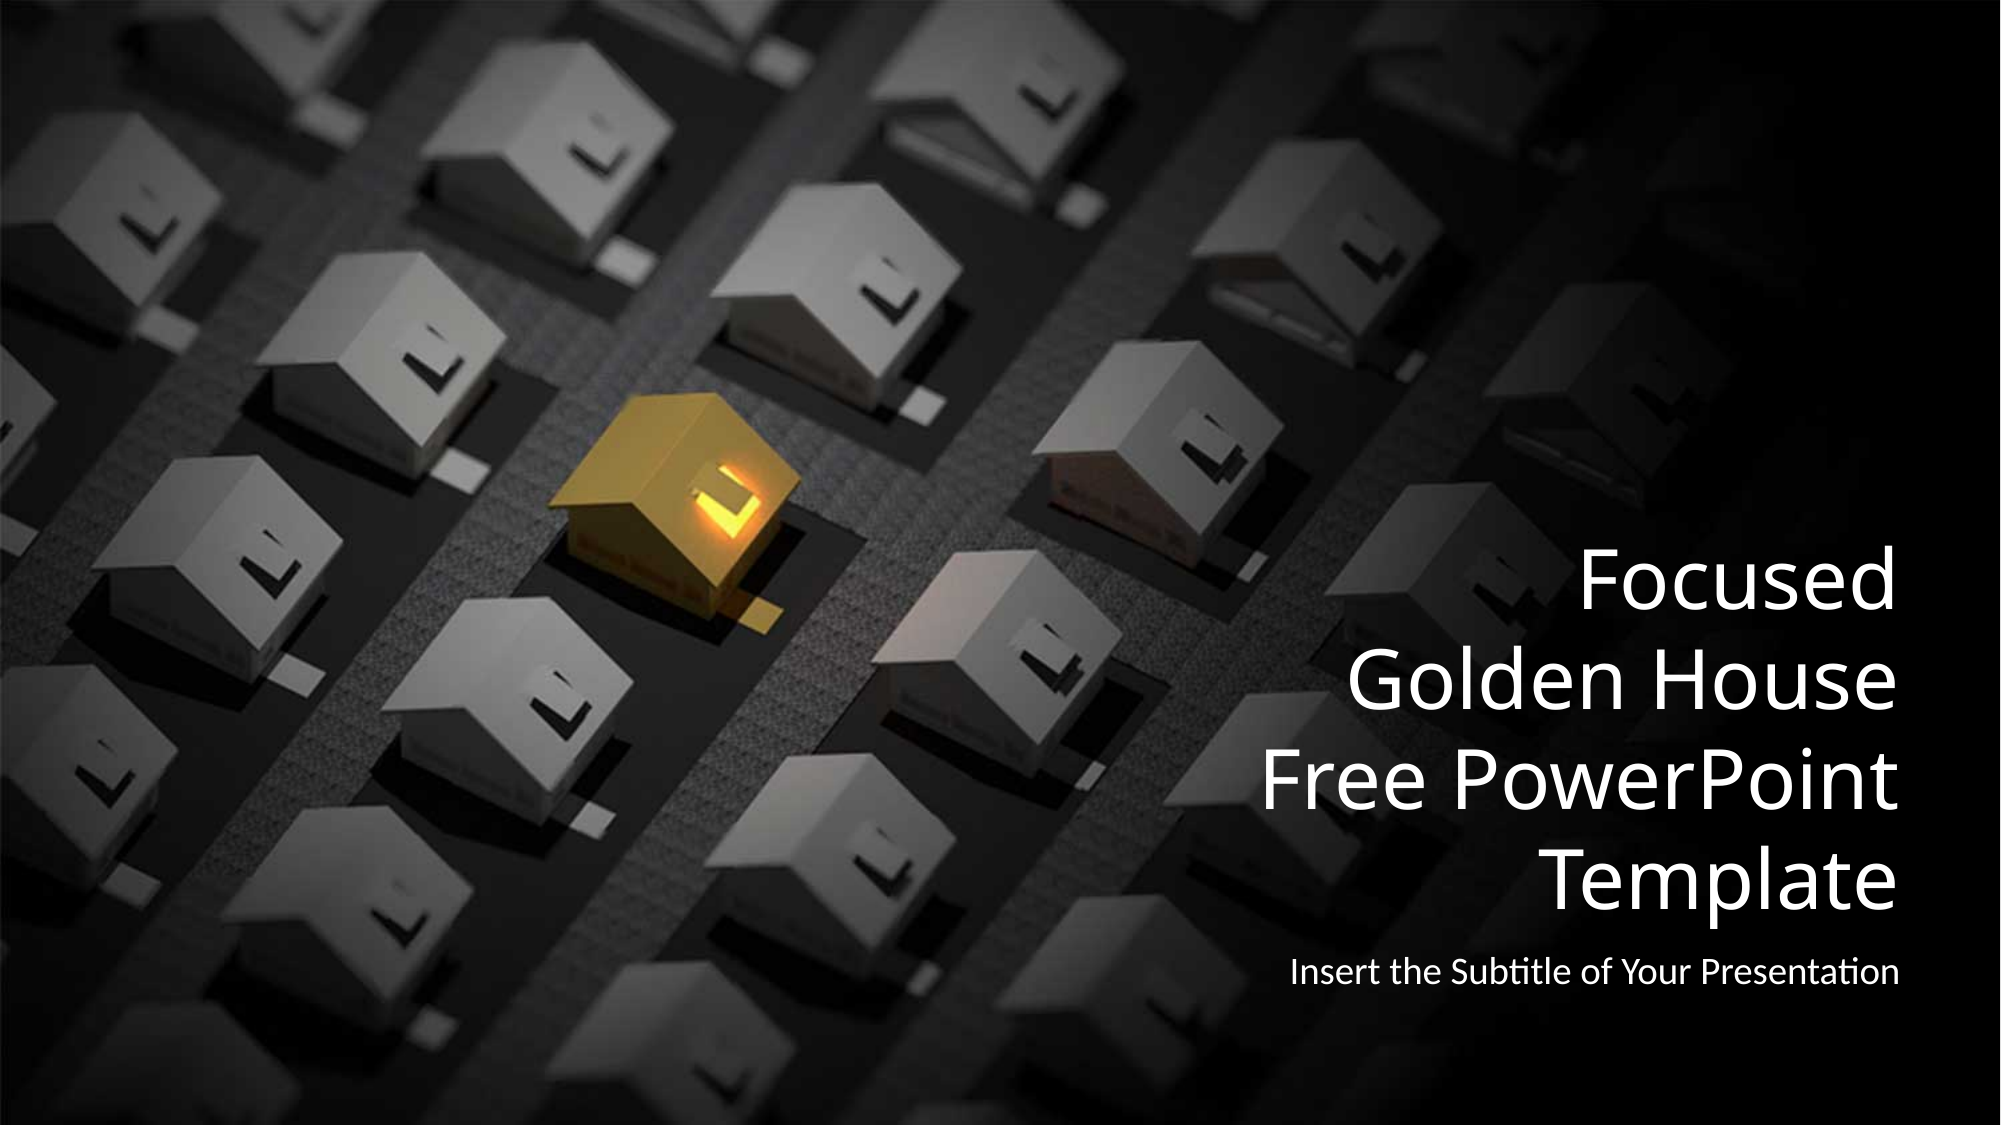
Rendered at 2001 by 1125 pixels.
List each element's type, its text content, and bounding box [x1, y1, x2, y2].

text_box Insert the Subtitle of Your Presentation [940, 938, 1915, 1000]
picture [0, 0, 2001, 1125]
text_box Focused Golden House Free PowerPoint Template [940, 518, 1915, 934]
